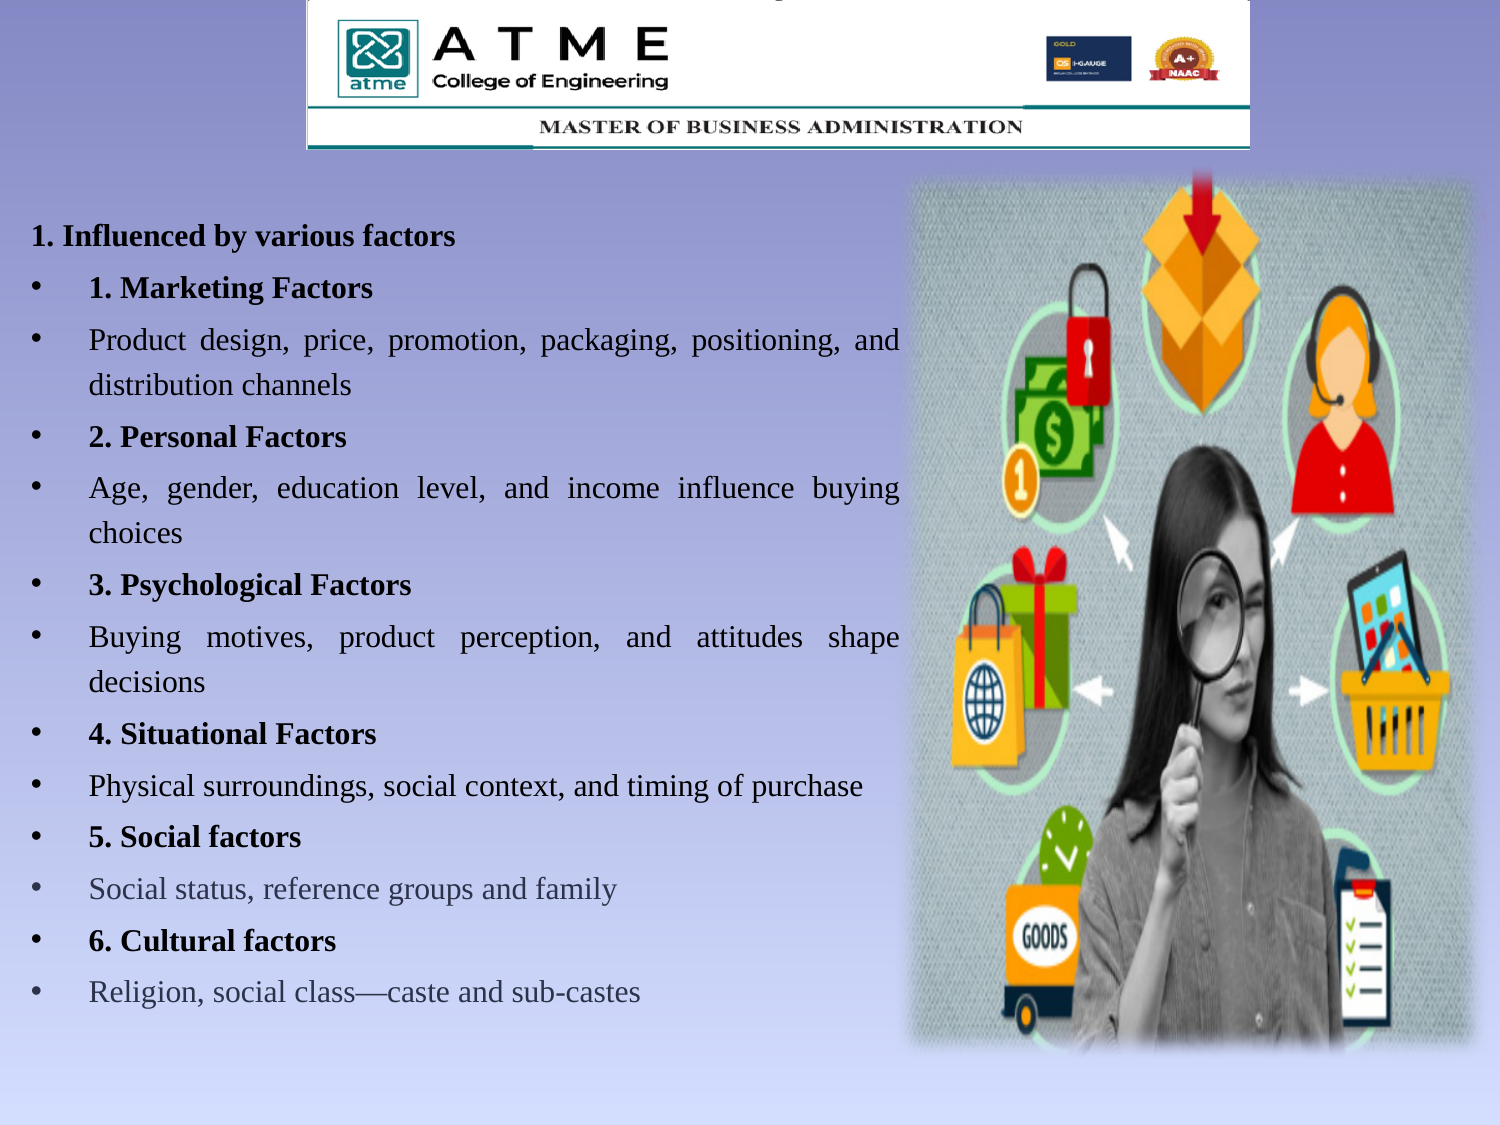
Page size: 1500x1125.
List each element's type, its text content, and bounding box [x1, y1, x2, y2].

list 1. Influenced by various factors 1. Marketing Factors Product design, price, promotion, packaging, positioning, and distribution channels 2. Personal Factors Age, gender, education level, and income influence buying choices 3. Psychological Factors Buying motives, product perception, and attitudes shape decisions 4. Situational Factors Physical surroundings, social context, and timing of purchase 5. Social factors Social status, reference groups and family 6. Cultural factors Religion, social class—caste and sub-castes [15, 200, 889, 1025]
picture [306, 0, 1250, 150]
picture [894, 164, 1489, 1061]
